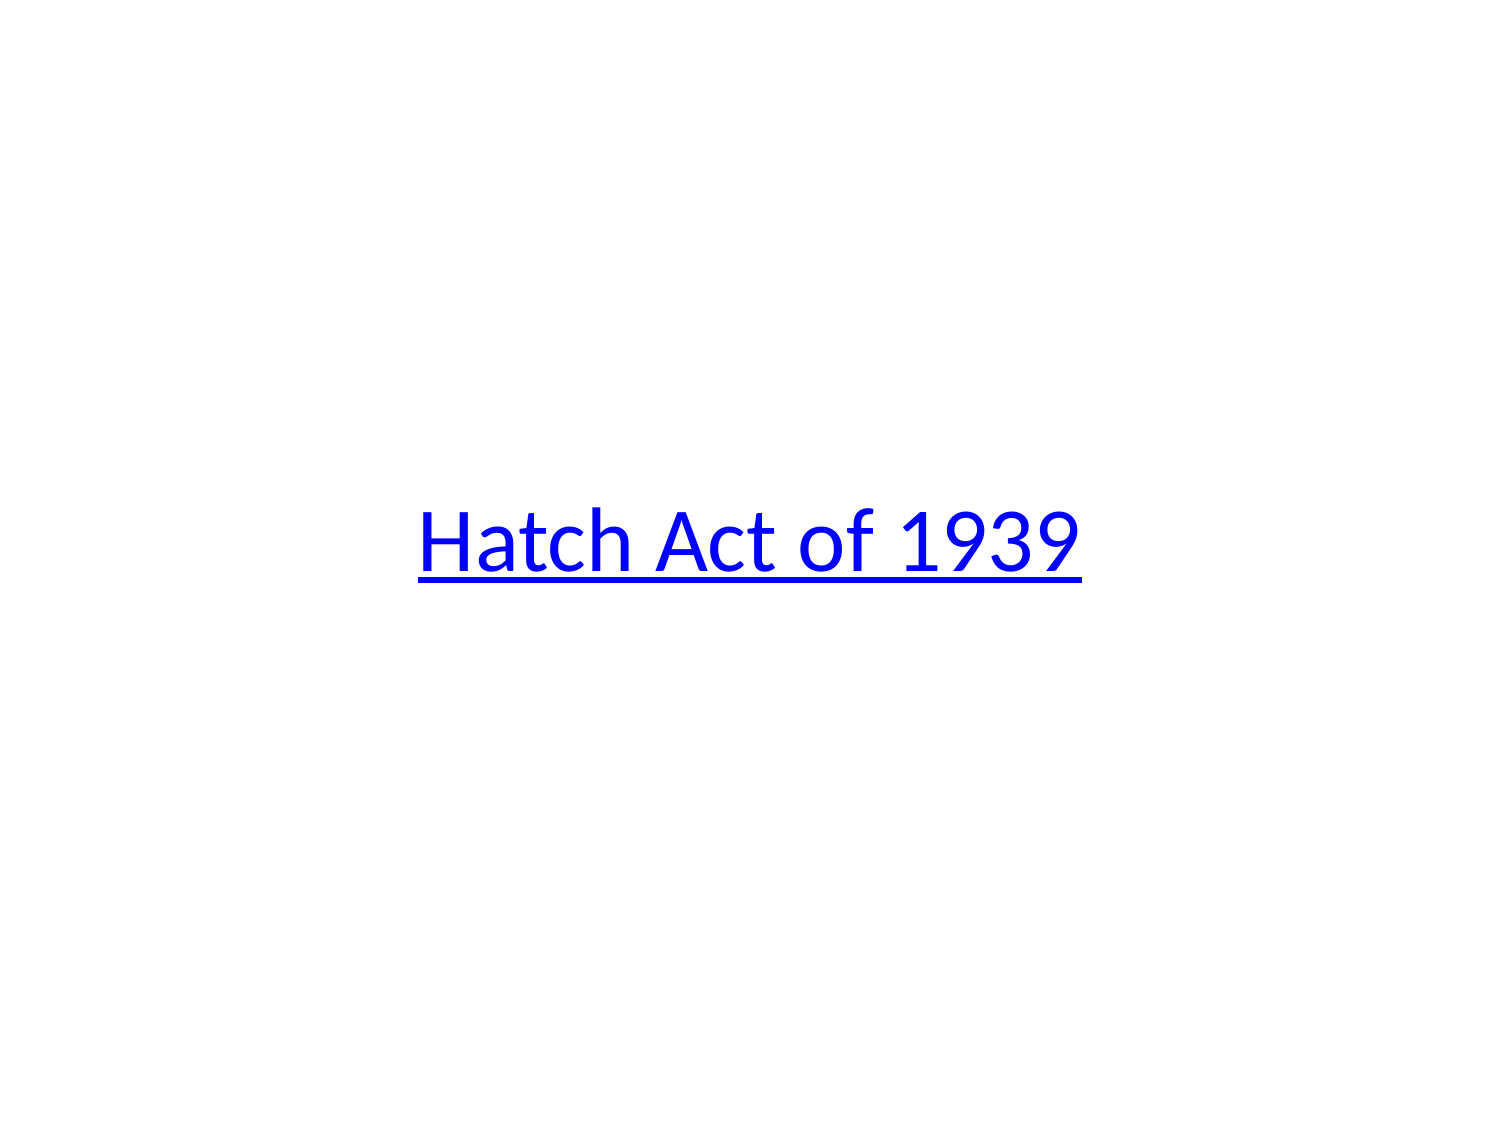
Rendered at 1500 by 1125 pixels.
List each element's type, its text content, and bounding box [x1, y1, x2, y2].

title Hatch Act of 1939 [74, 44, 1426, 1026]
